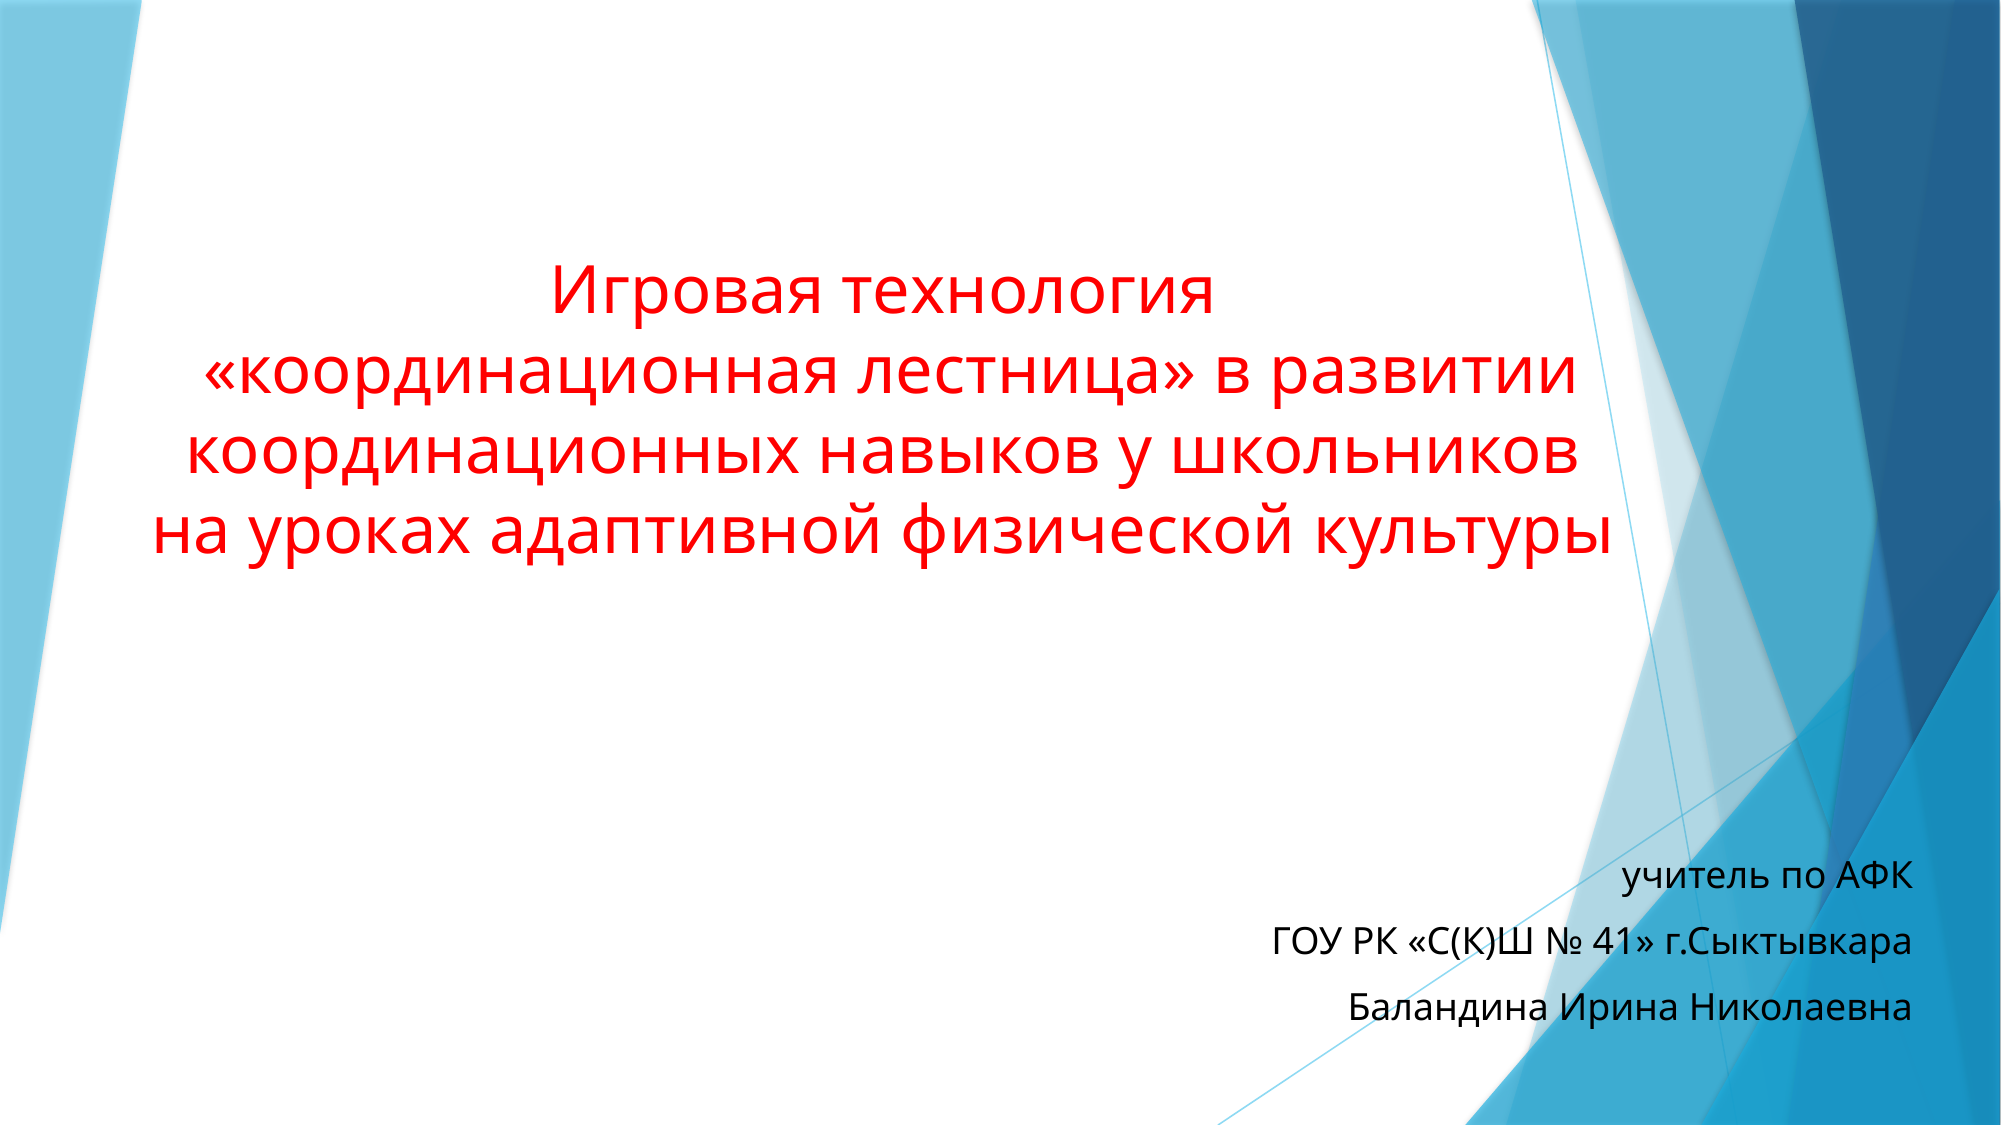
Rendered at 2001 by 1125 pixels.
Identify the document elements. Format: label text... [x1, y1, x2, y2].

subtitle учитель по АФК ГОУ РК «С(К)Ш № 41» г.Сыктывкара Баландина Ирина Николаевна [480, 844, 1929, 1073]
title Игровая технология «координационная лестница» в развитии координационных навыков у школьников на уроках адаптивной физической культуры [130, 237, 1638, 574]
